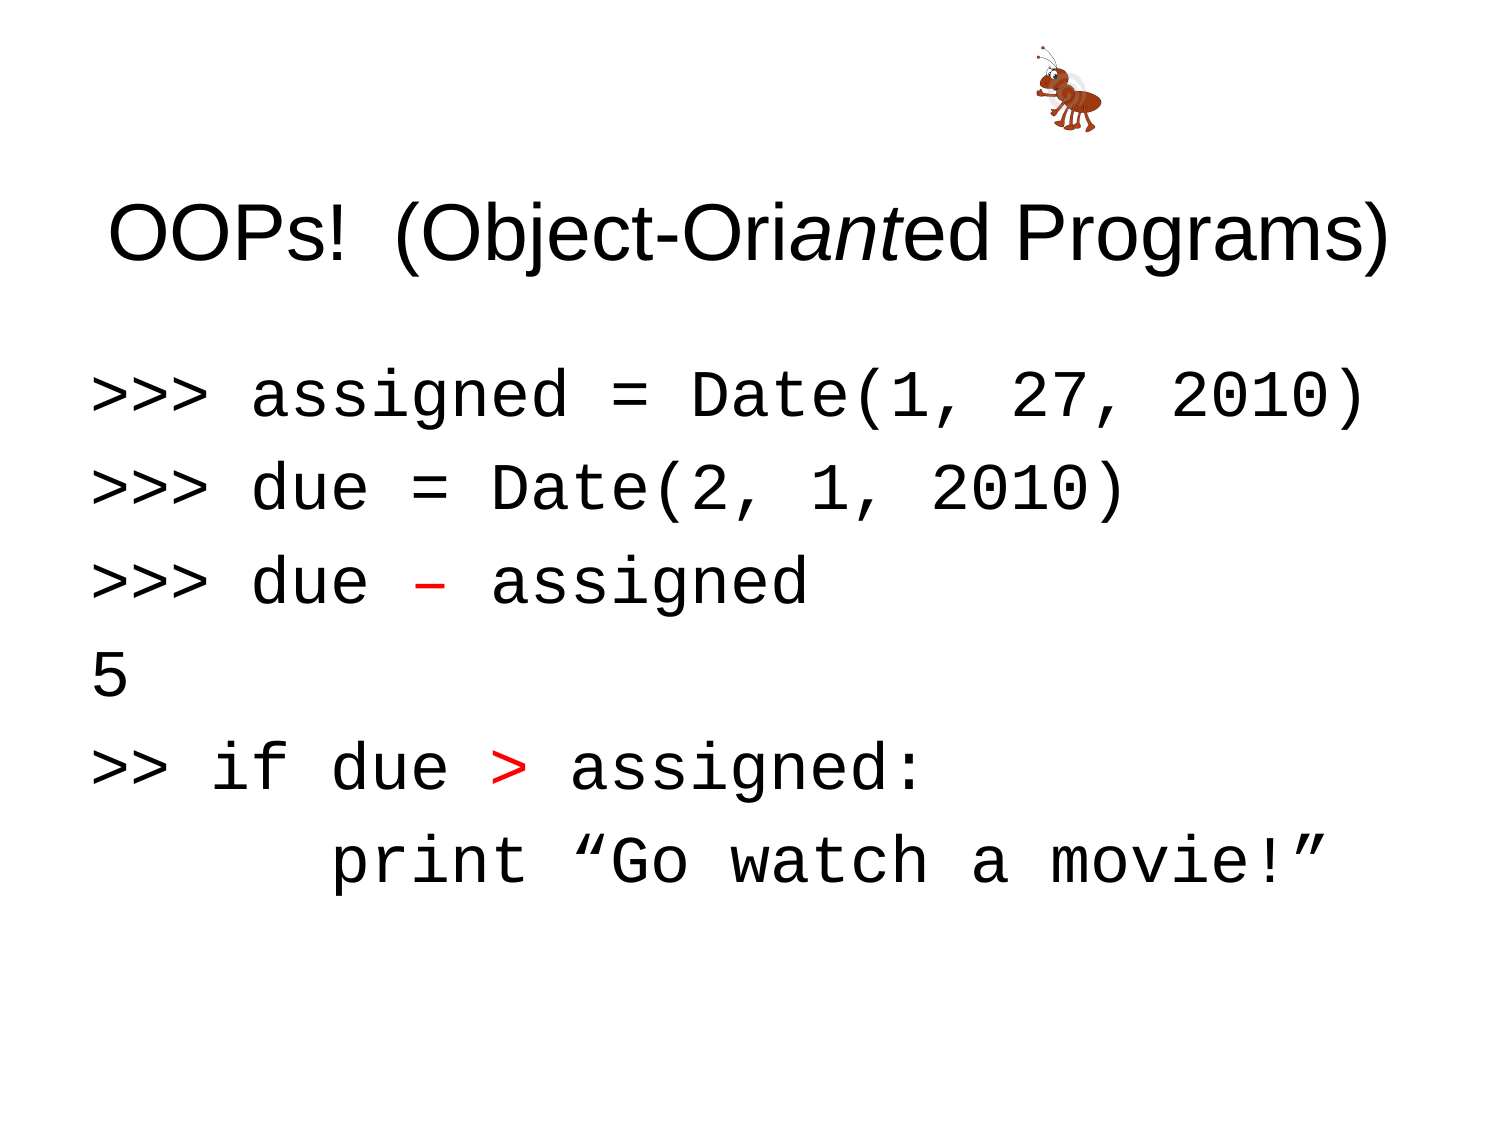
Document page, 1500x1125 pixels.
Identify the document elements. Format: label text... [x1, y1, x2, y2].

text_box OOPs! (Object-Orianted Programs) [74, 134, 1425, 322]
list >>> assigned = Date(1, 27, 2010) >>> due = Date(2, 1, 2010) >>> due – assigned 5 >> if due > assigned: print “Go watch a movie!” [74, 342, 1426, 1085]
picture [1034, 44, 1104, 135]
